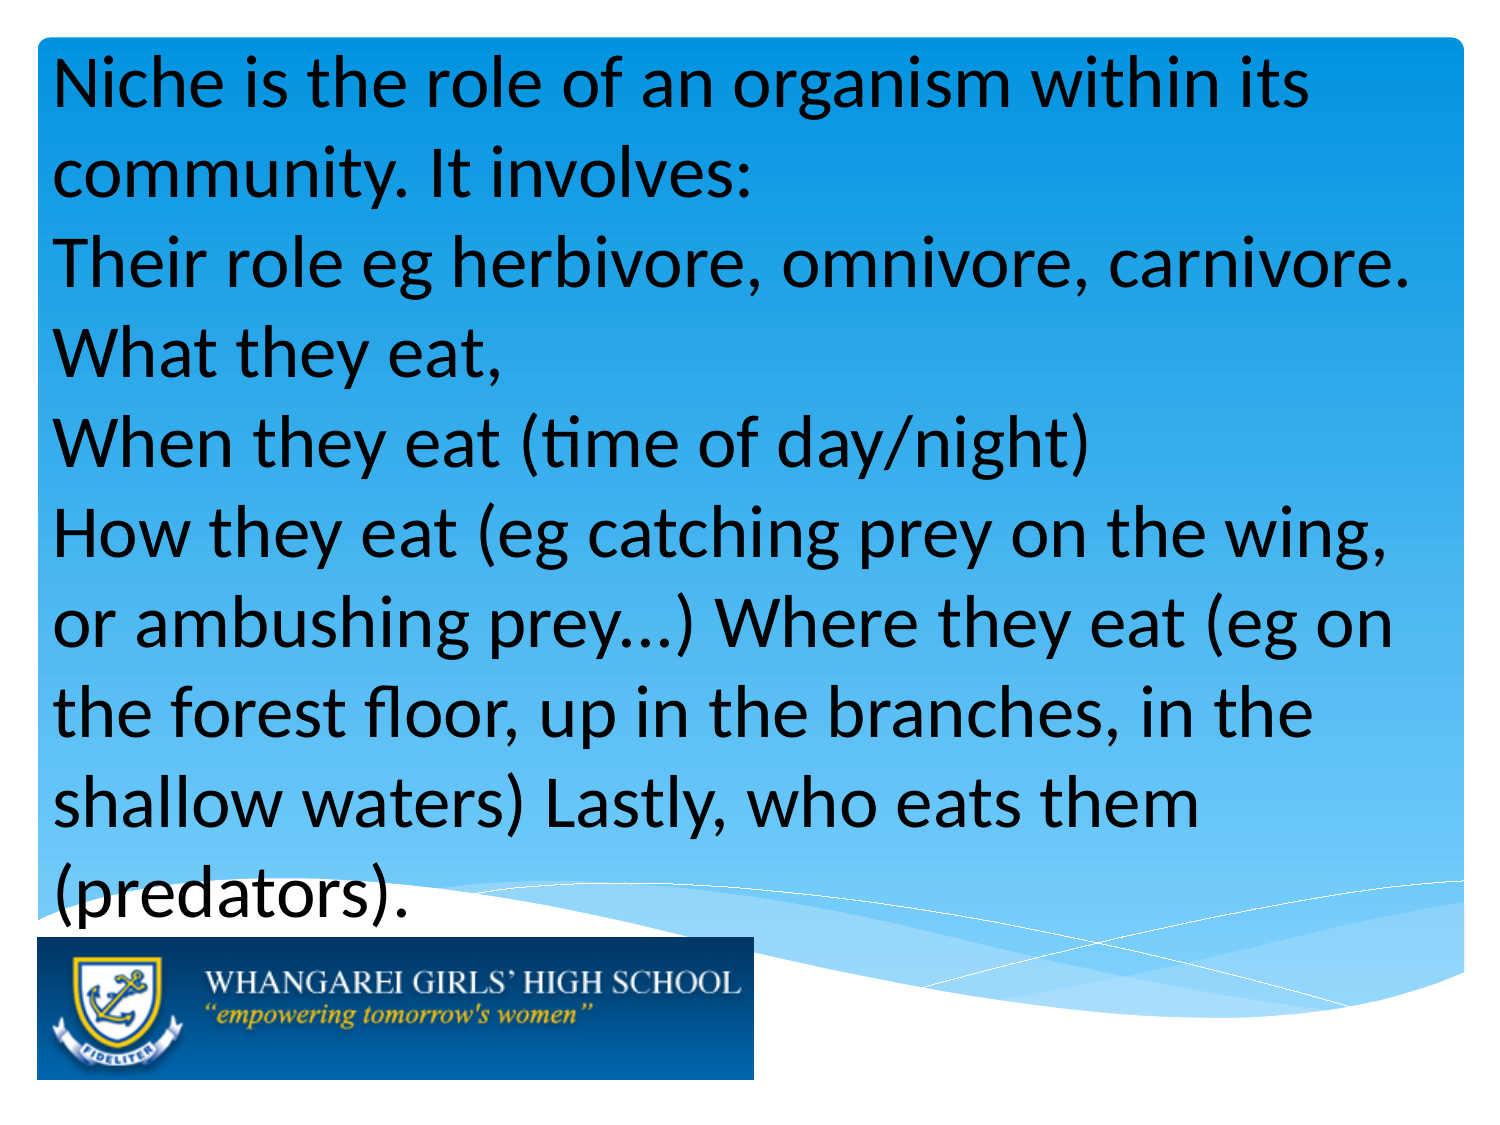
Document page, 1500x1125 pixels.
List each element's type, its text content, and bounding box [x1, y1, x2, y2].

picture [37, 937, 754, 1080]
text_box Niche is the role of an organism within its community. It involves: Their role eg herbivore, omnivore, carnivore. What they eat, When they eat (time of day/night) How they eat (eg catching prey on the wing, or ambushing prey...) Where they eat (eg on the forest floor, up in the branches, in the shallow waters) Lastly, who eats them (predators). [37, 24, 1475, 940]
